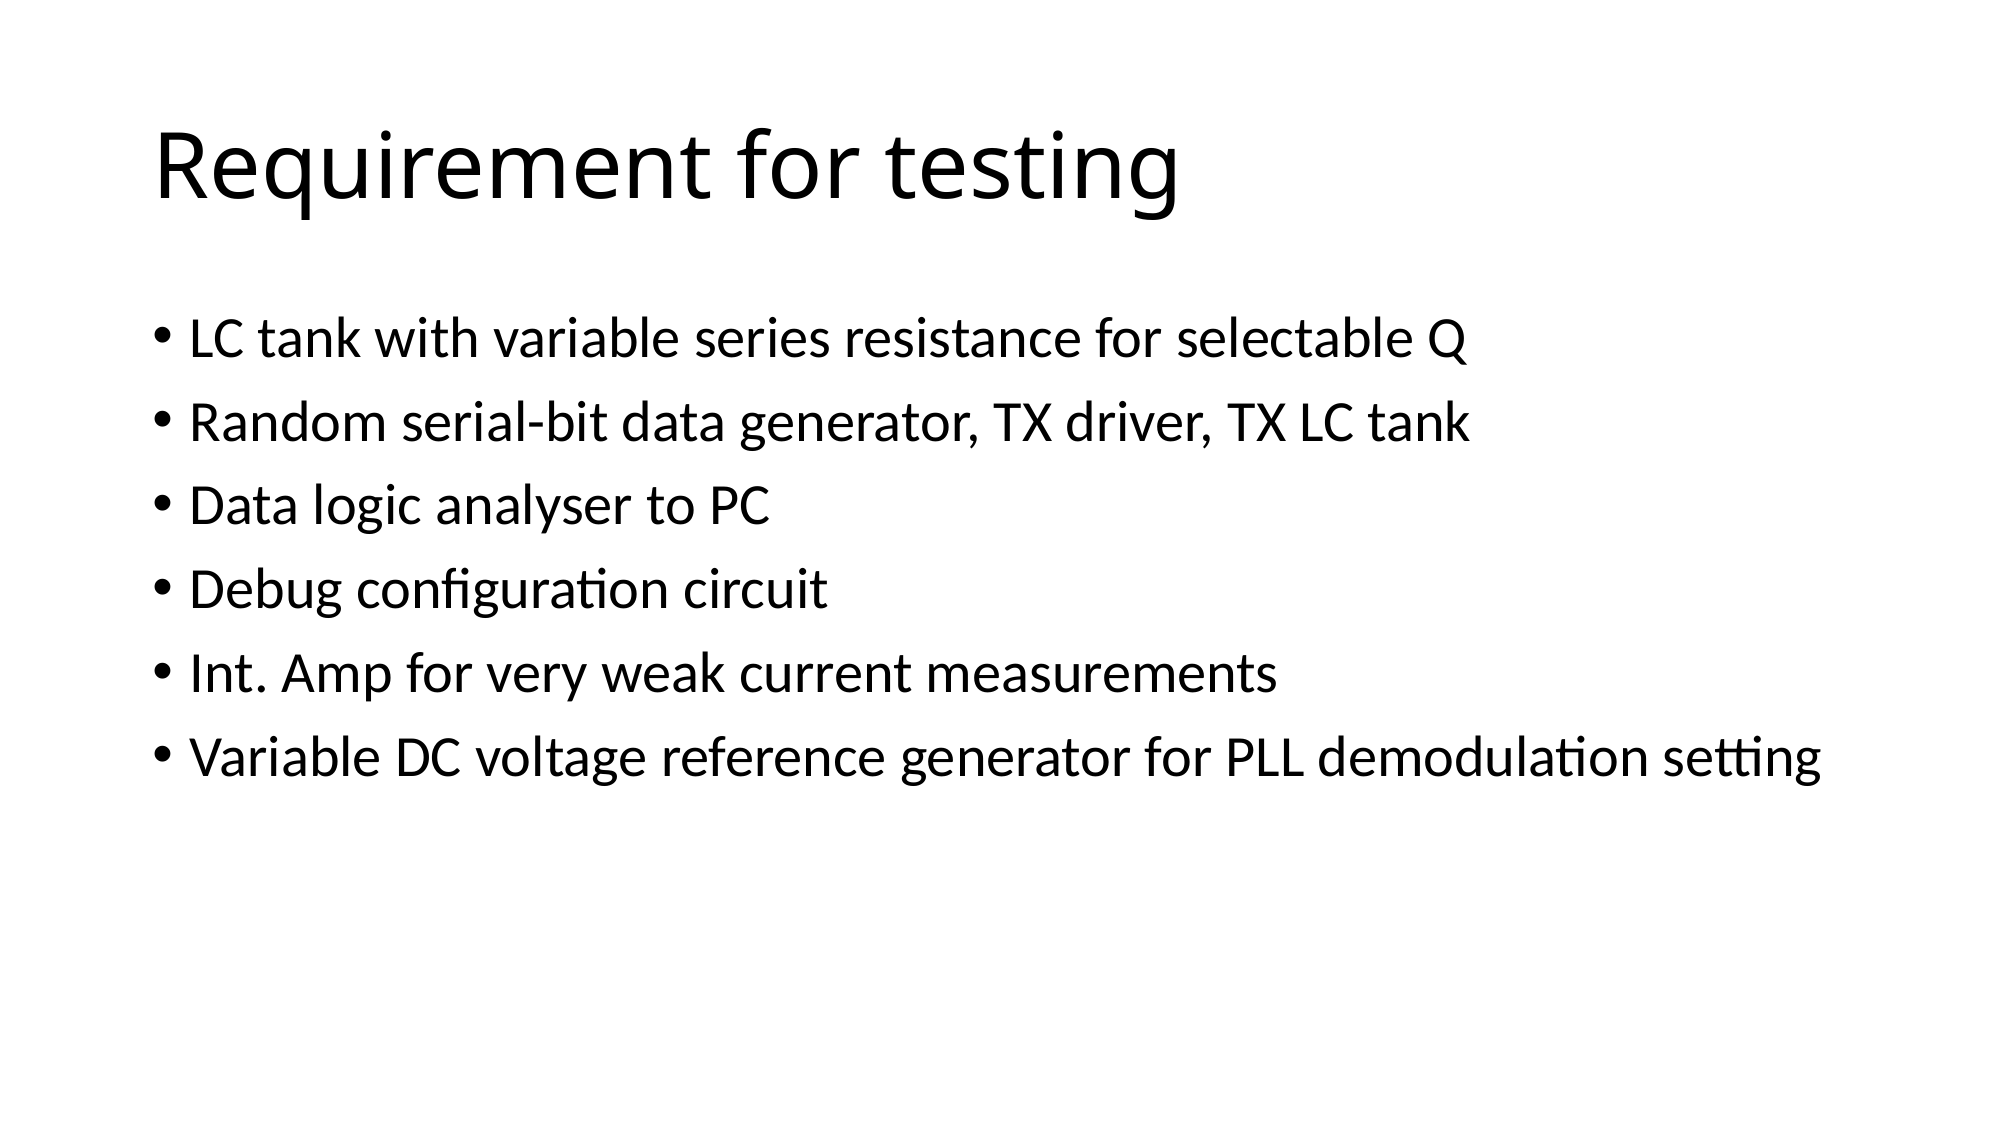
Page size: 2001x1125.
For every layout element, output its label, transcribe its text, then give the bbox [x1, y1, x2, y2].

title Requirement for testing [137, 59, 1863, 278]
list LC tank with variable series resistance for selectable Q Random serial-bit data generator, TX driver, TX LC tank Data logic analyser to PC Debug configuration circuit Int. Amp for very weak current measurements Variable DC voltage reference generator for PLL demodulation setting [137, 299, 1863, 1014]
